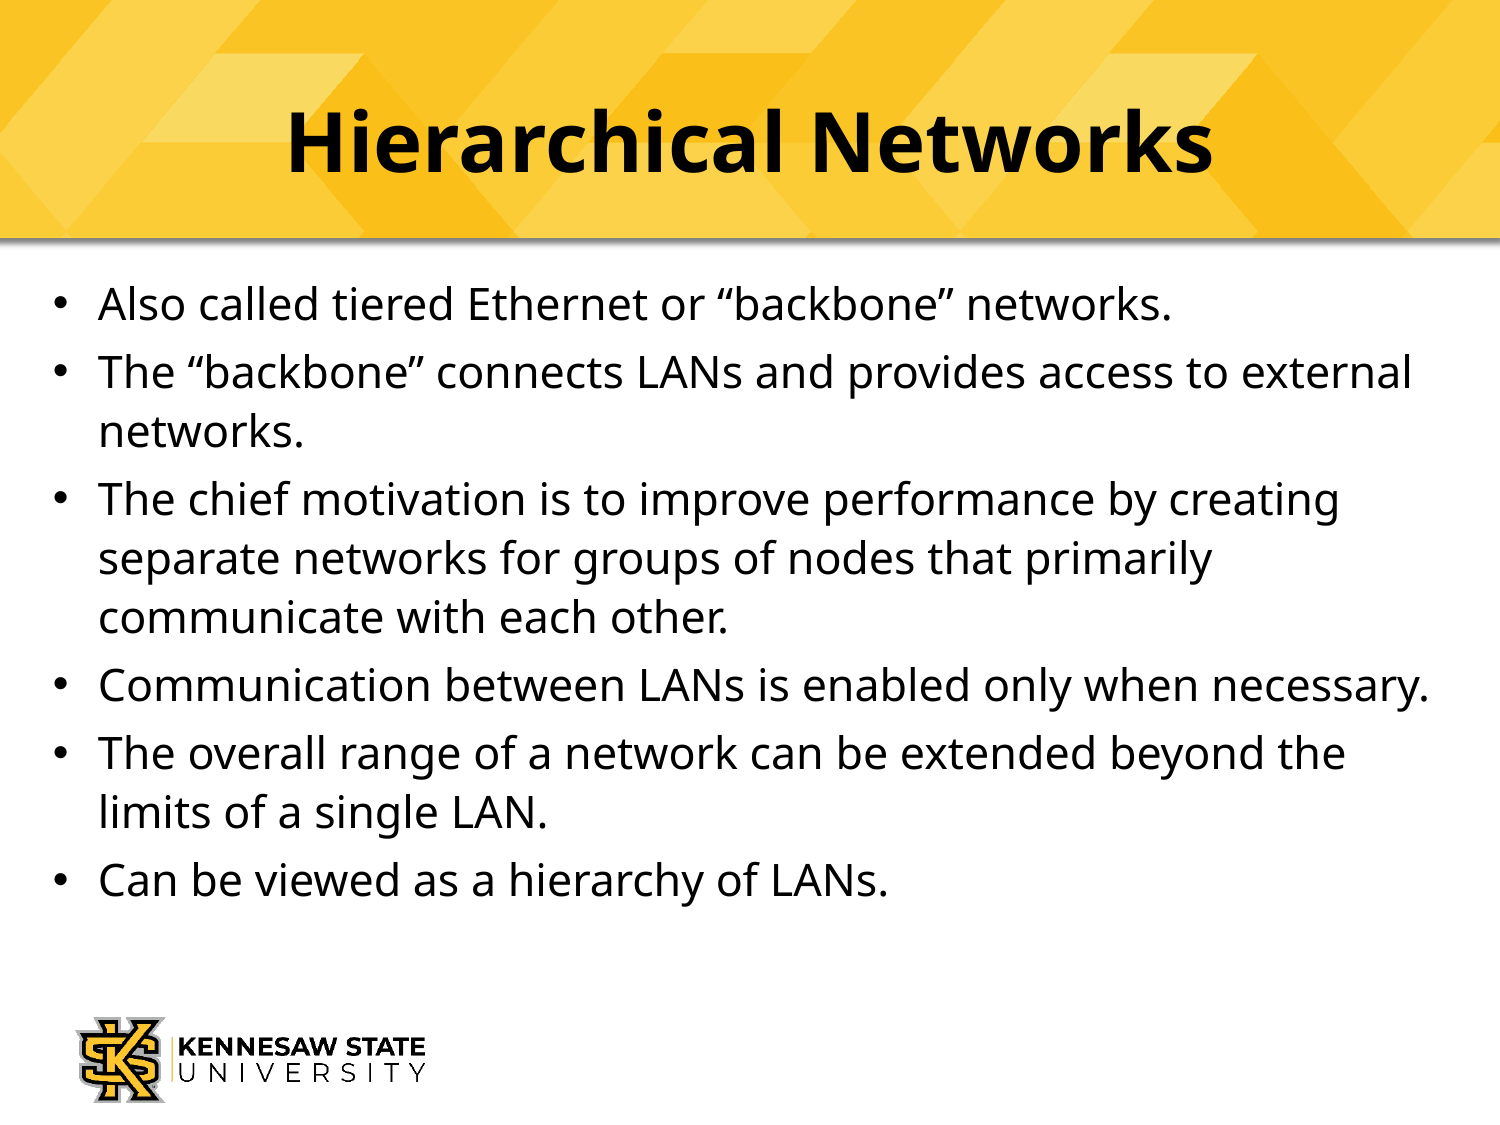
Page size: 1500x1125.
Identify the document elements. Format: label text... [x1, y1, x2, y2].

picture [0, 0, 1500, 251]
list Also called tiered Ethernet or “backbone” networks. The “backbone” connects LANs and provides access to external networks. The chief motivation is to improve performance by creating separate networks for groups of nodes that primarily communicate with each other. Communication between LANs is enabled only when necessary. The overall range of a network can be extended beyond the limits of a single LAN. Can be viewed as a hierarchy of LANs. [37, 262, 1463, 925]
picture [75, 1017, 425, 1103]
title Hierarchical Networks [75, 45, 1425, 233]
